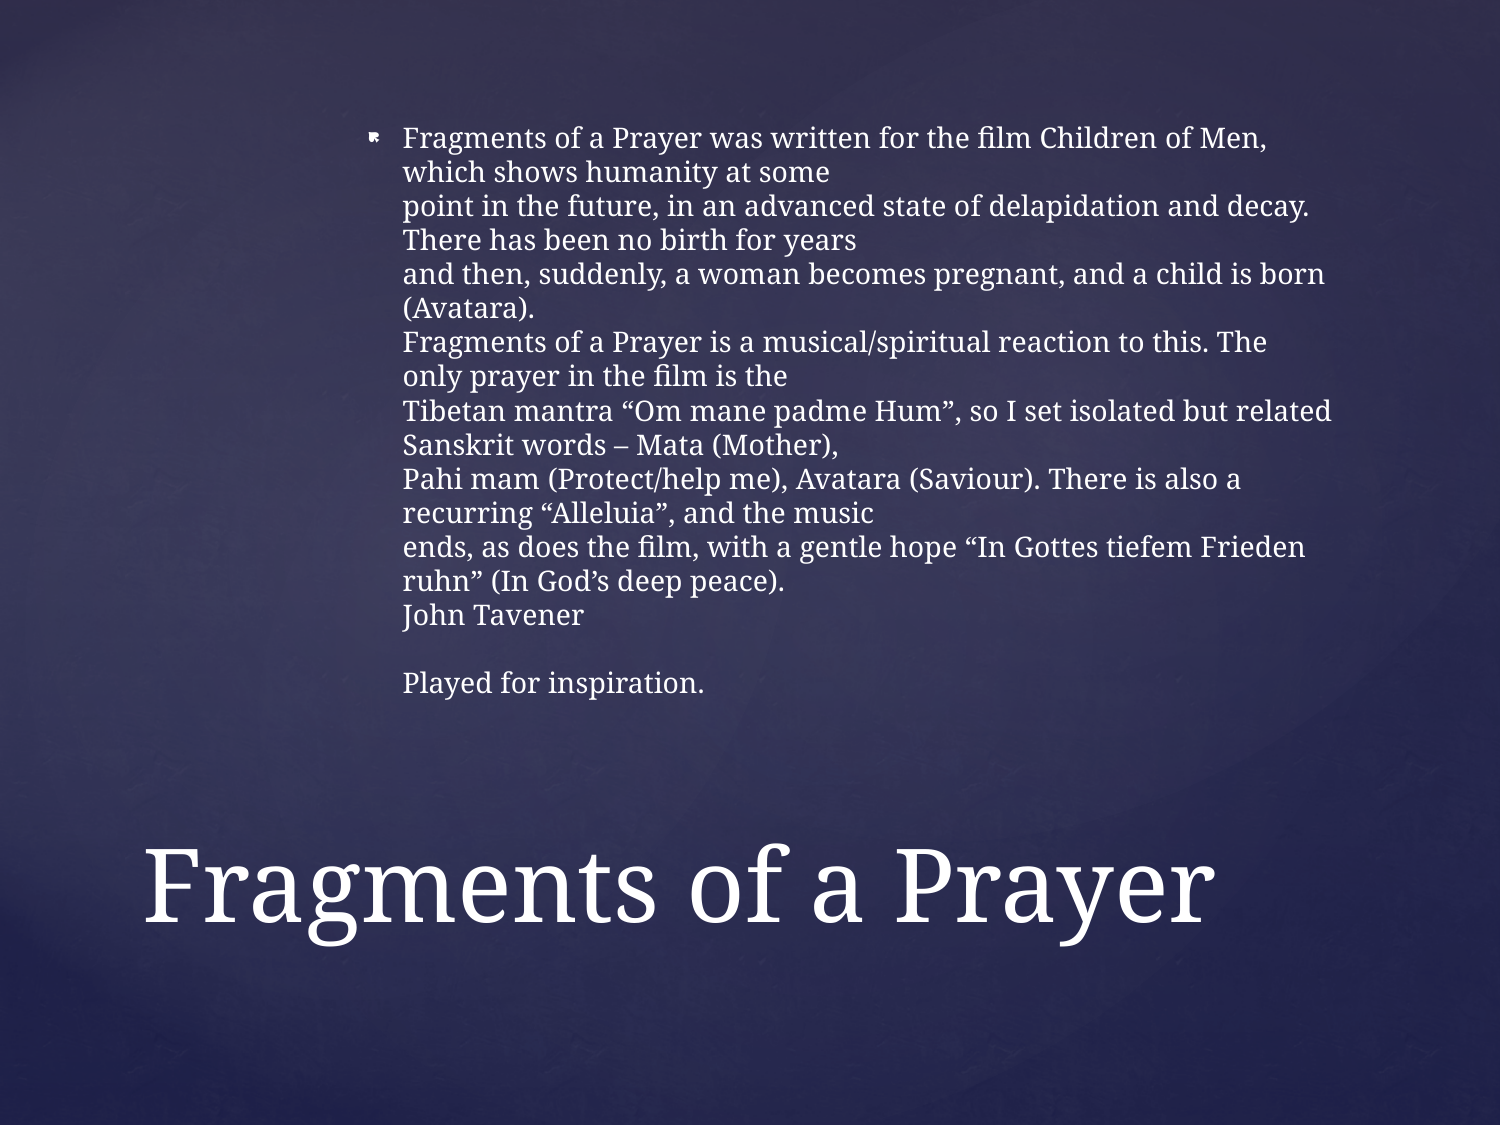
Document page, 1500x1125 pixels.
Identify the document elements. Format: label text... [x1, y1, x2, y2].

title Fragments of a Prayer [127, 800, 1365, 950]
list Fragments of a Prayer was written for the film Children of Men, which shows humanity at some point in the future, in an advanced state of delapidation and decay. There has been no birth for years and then, suddenly, a woman becomes pregnant, and a child is born (Avatara). Fragments of a Prayer is a musical/spiritual reaction to this. The only prayer in the film is the Tibetan mantra “Om mane padme Hum”, so I set isolated but related Sanskrit words – Mata (Mother), Pahi mam (Protect/help me), Avatara (Saviour). There is also a recurring “Alleluia”, and the music ends, as does the film, with a gentle hope “In Gottes tiefem Frieden ruhn” (In God’s deep peace). John Tavener Played for inspiration. [350, 112, 1350, 713]
